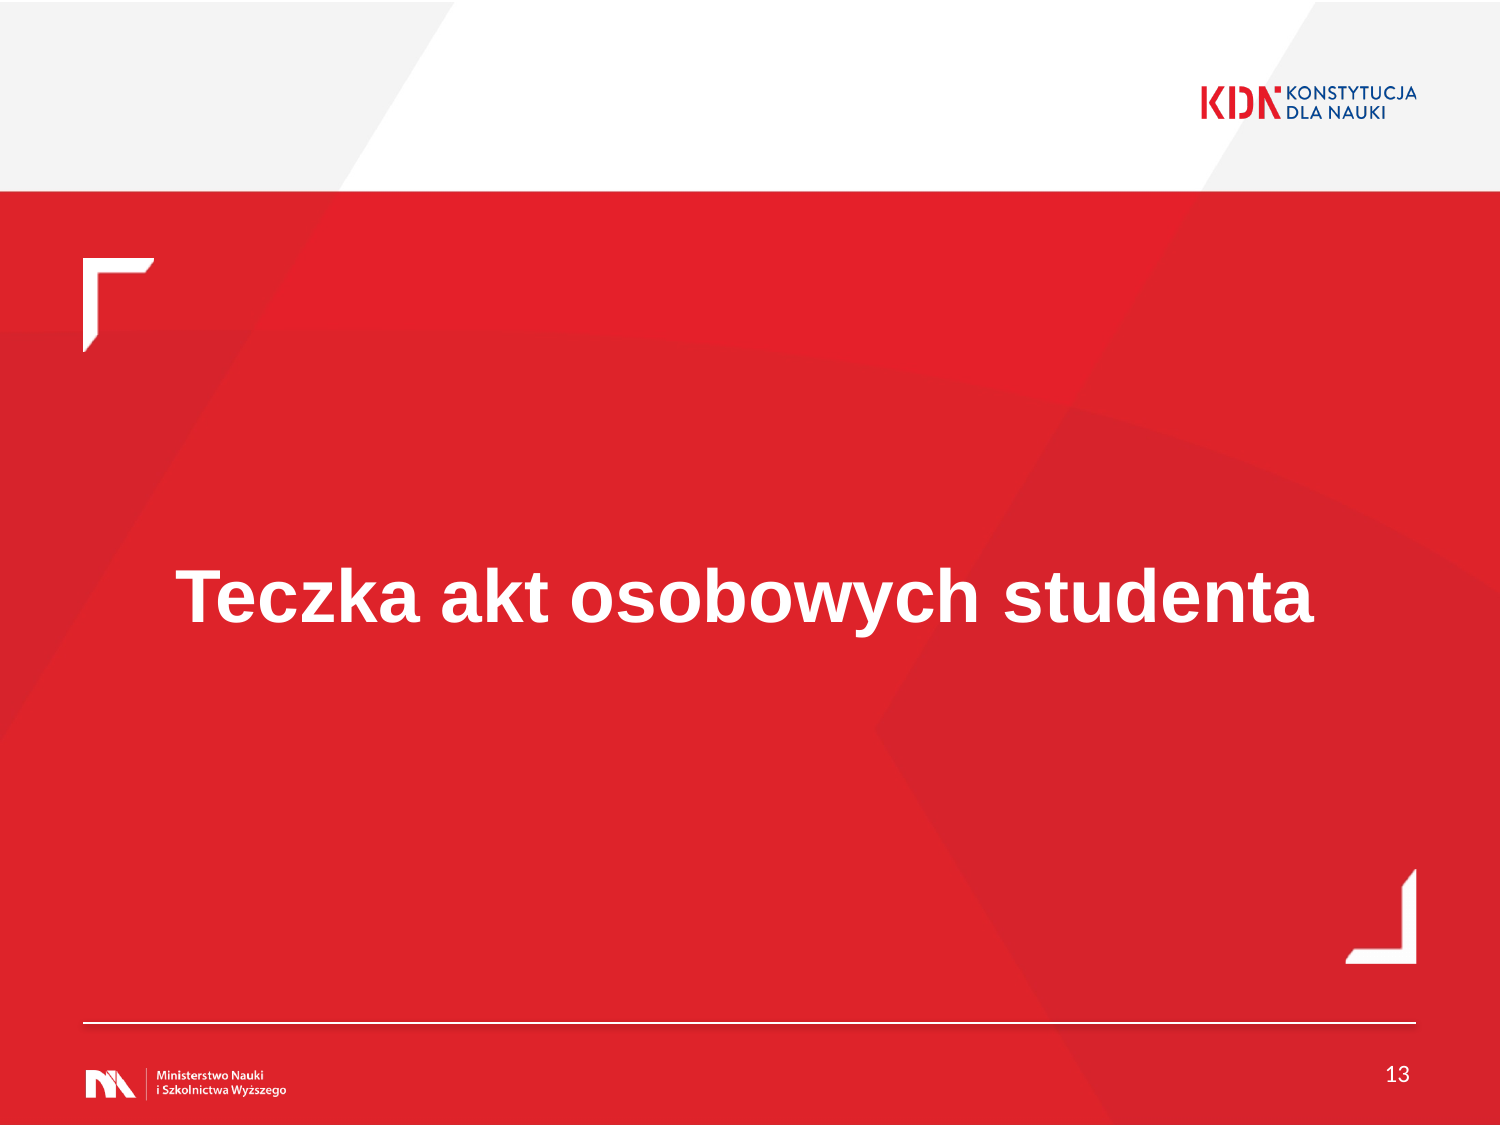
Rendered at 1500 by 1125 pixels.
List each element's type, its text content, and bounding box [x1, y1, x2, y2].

text_box Teczka akt osobowych studenta [125, 340, 1367, 735]
slide_number 13 [1074, 1042, 1425, 1103]
picture [0, 2, 1500, 1125]
